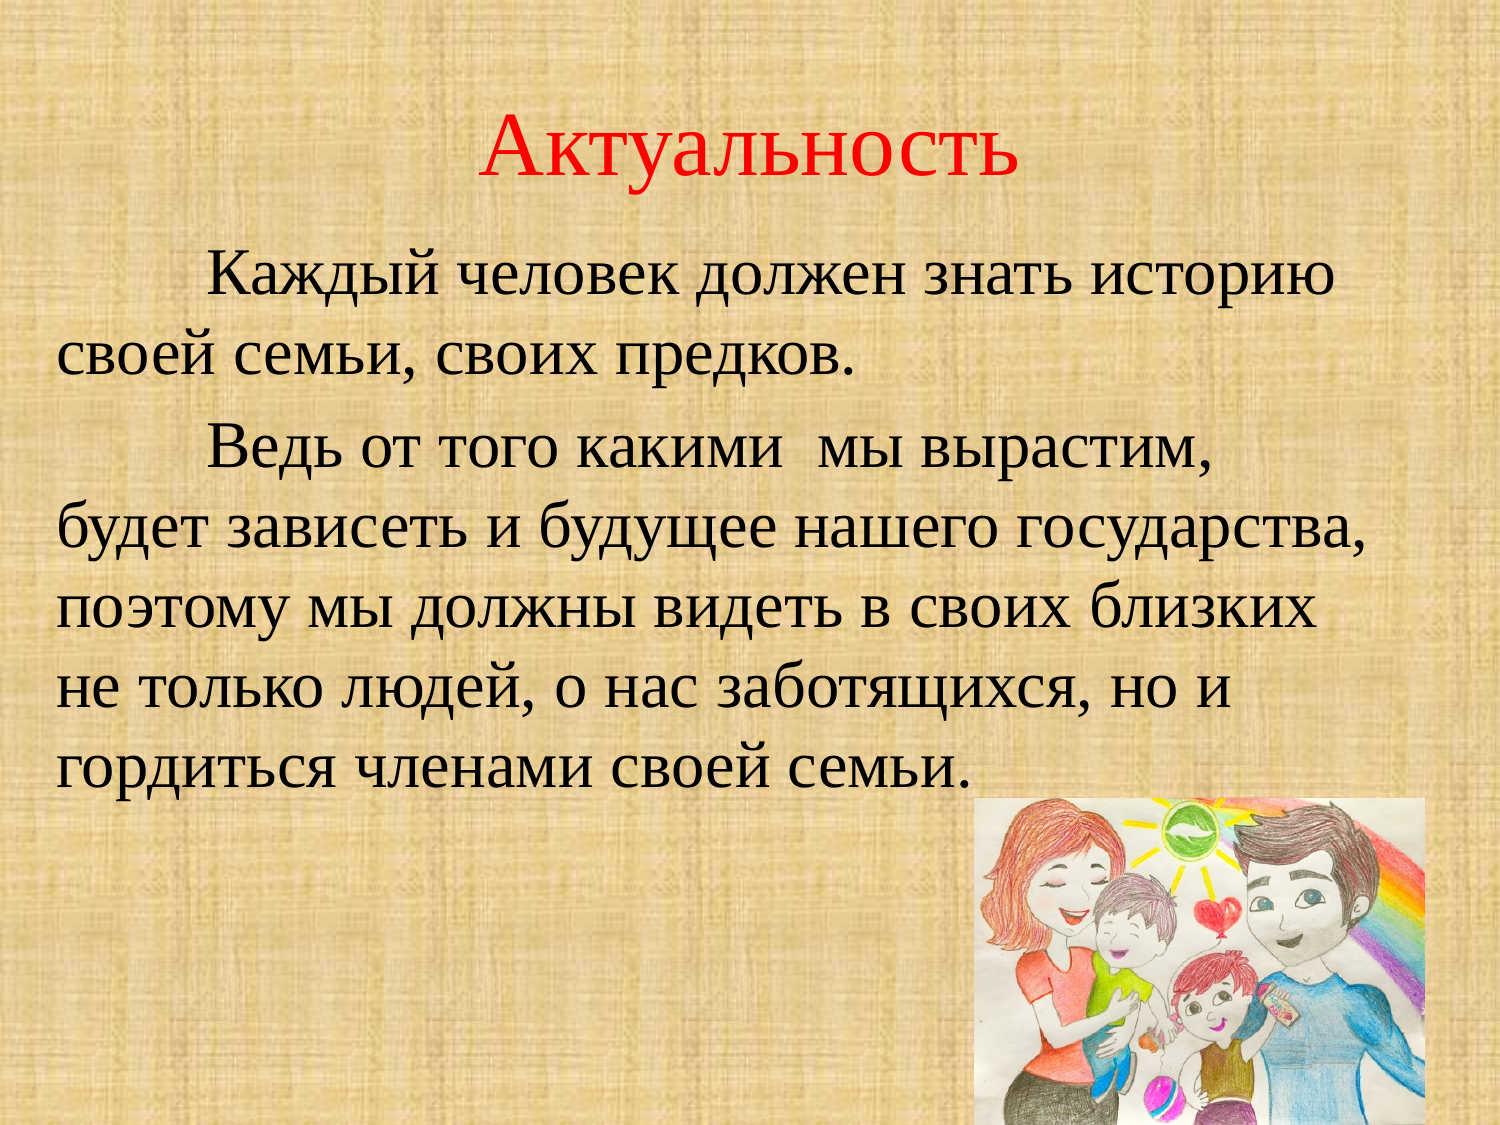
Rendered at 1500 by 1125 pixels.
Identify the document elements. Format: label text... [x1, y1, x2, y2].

picture [0, 0, 1500, 1125]
list Каждый человек должен знать историю своей семьи, своих предков. Ведь от того какими мы вырастим, будет зависеть и будущее нашего государства, поэтому мы должны видеть в своих близких не только людей, о нас заботящихся, но и гордиться членами своей семьи. [41, 219, 1392, 963]
title Актуальность [75, 45, 1425, 233]
